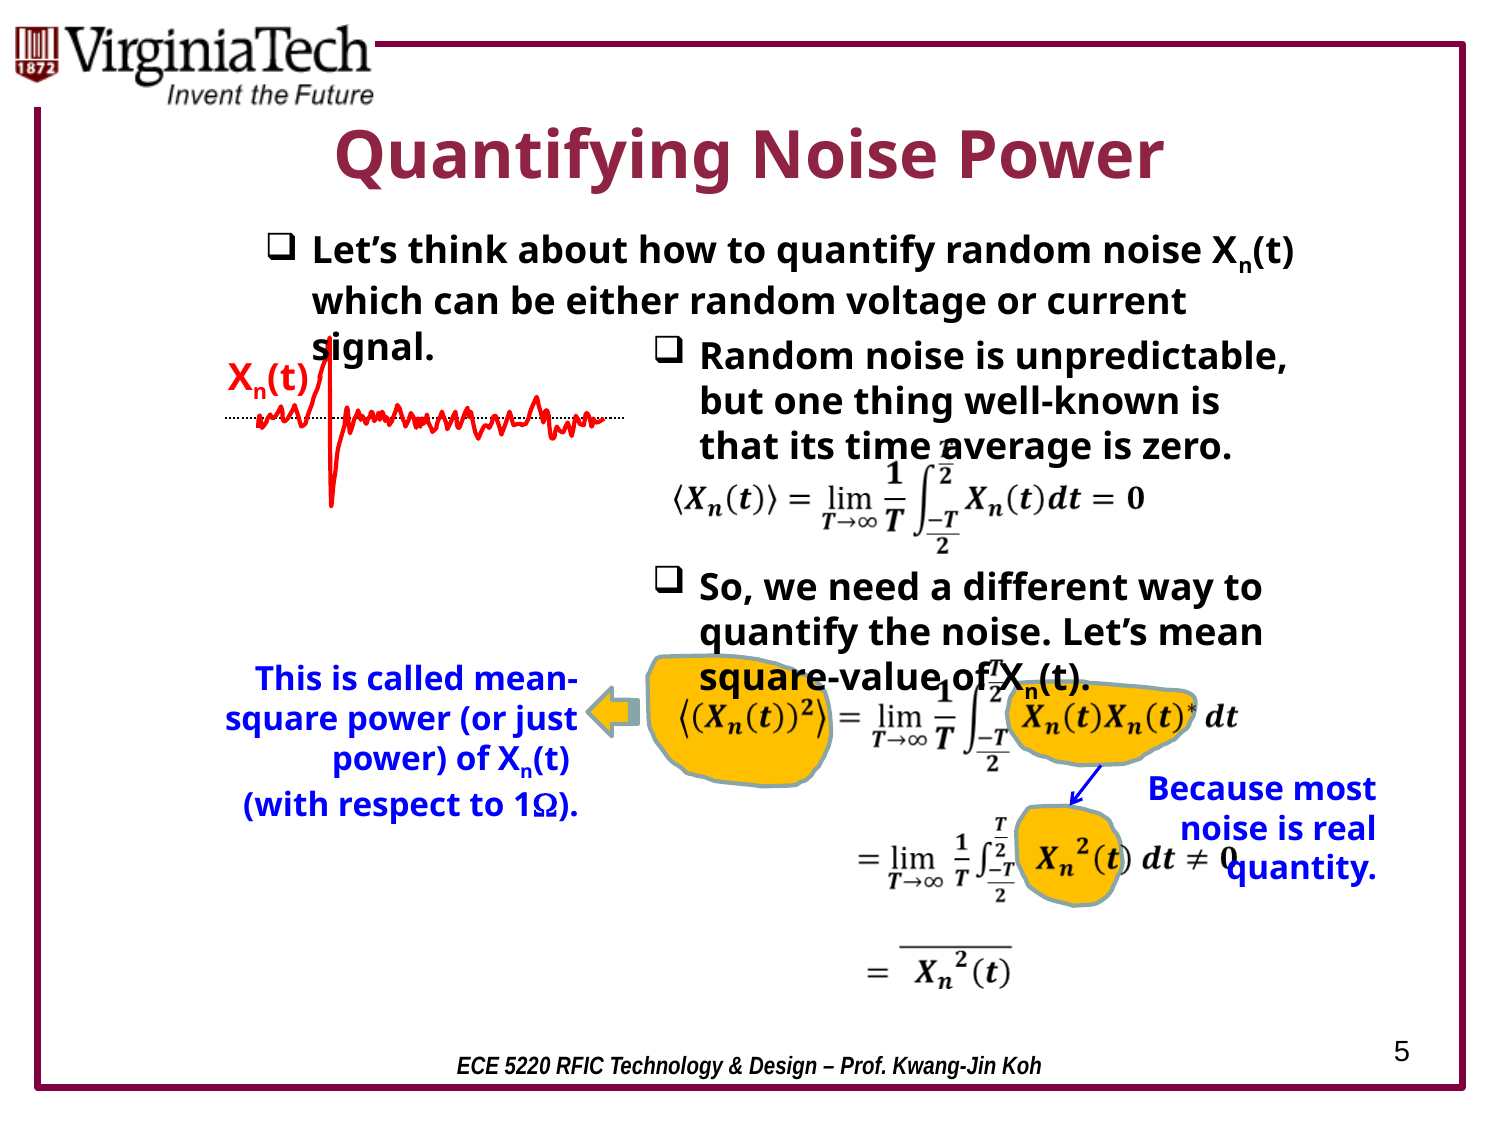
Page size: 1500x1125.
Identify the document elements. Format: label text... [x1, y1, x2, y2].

text_box [585, 685, 640, 739]
text_box [286, 412, 301, 417]
text_box [305, 375, 333, 417]
text_box [265, 412, 285, 417]
text_box [649, 646, 1269, 1001]
title Quantifying Noise Power [75, 104, 1425, 213]
text_box [407, 410, 430, 417]
text_box Because most noise is real quantity. [1073, 759, 1392, 894]
text_box So, we need a different way to quantify the noise. Let’s mean square-value of Xn(t). [637, 555, 1338, 712]
text_box [583, 410, 595, 417]
text_box [650, 427, 1167, 555]
text_box [461, 405, 475, 417]
text_box [471, 427, 493, 441]
text_box [526, 394, 551, 417]
text_box Random noise is unpredictable, but one thing well-known is that its time average is zero. [637, 324, 1325, 475]
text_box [1069, 765, 1102, 806]
text_box [437, 409, 447, 417]
text_box [353, 408, 389, 417]
text_box [391, 402, 405, 417]
text_box [327, 427, 355, 509]
text_box This is called mean-square power (or just power) of Xn(t) (with respect to 1W). [200, 650, 594, 830]
text_box Let’s think about how to quantify random noise Xn(t) which can be either random voltage or current signal. [249, 218, 1325, 375]
text_box [343, 405, 351, 417]
text_box Xn(t) [213, 345, 324, 412]
text_box [428, 427, 439, 434]
slide_number 5 [1074, 1024, 1425, 1103]
text_box [505, 409, 514, 417]
text_box [497, 427, 507, 437]
text_box [547, 427, 576, 441]
text_box [450, 409, 459, 417]
picture [15, 24, 375, 107]
